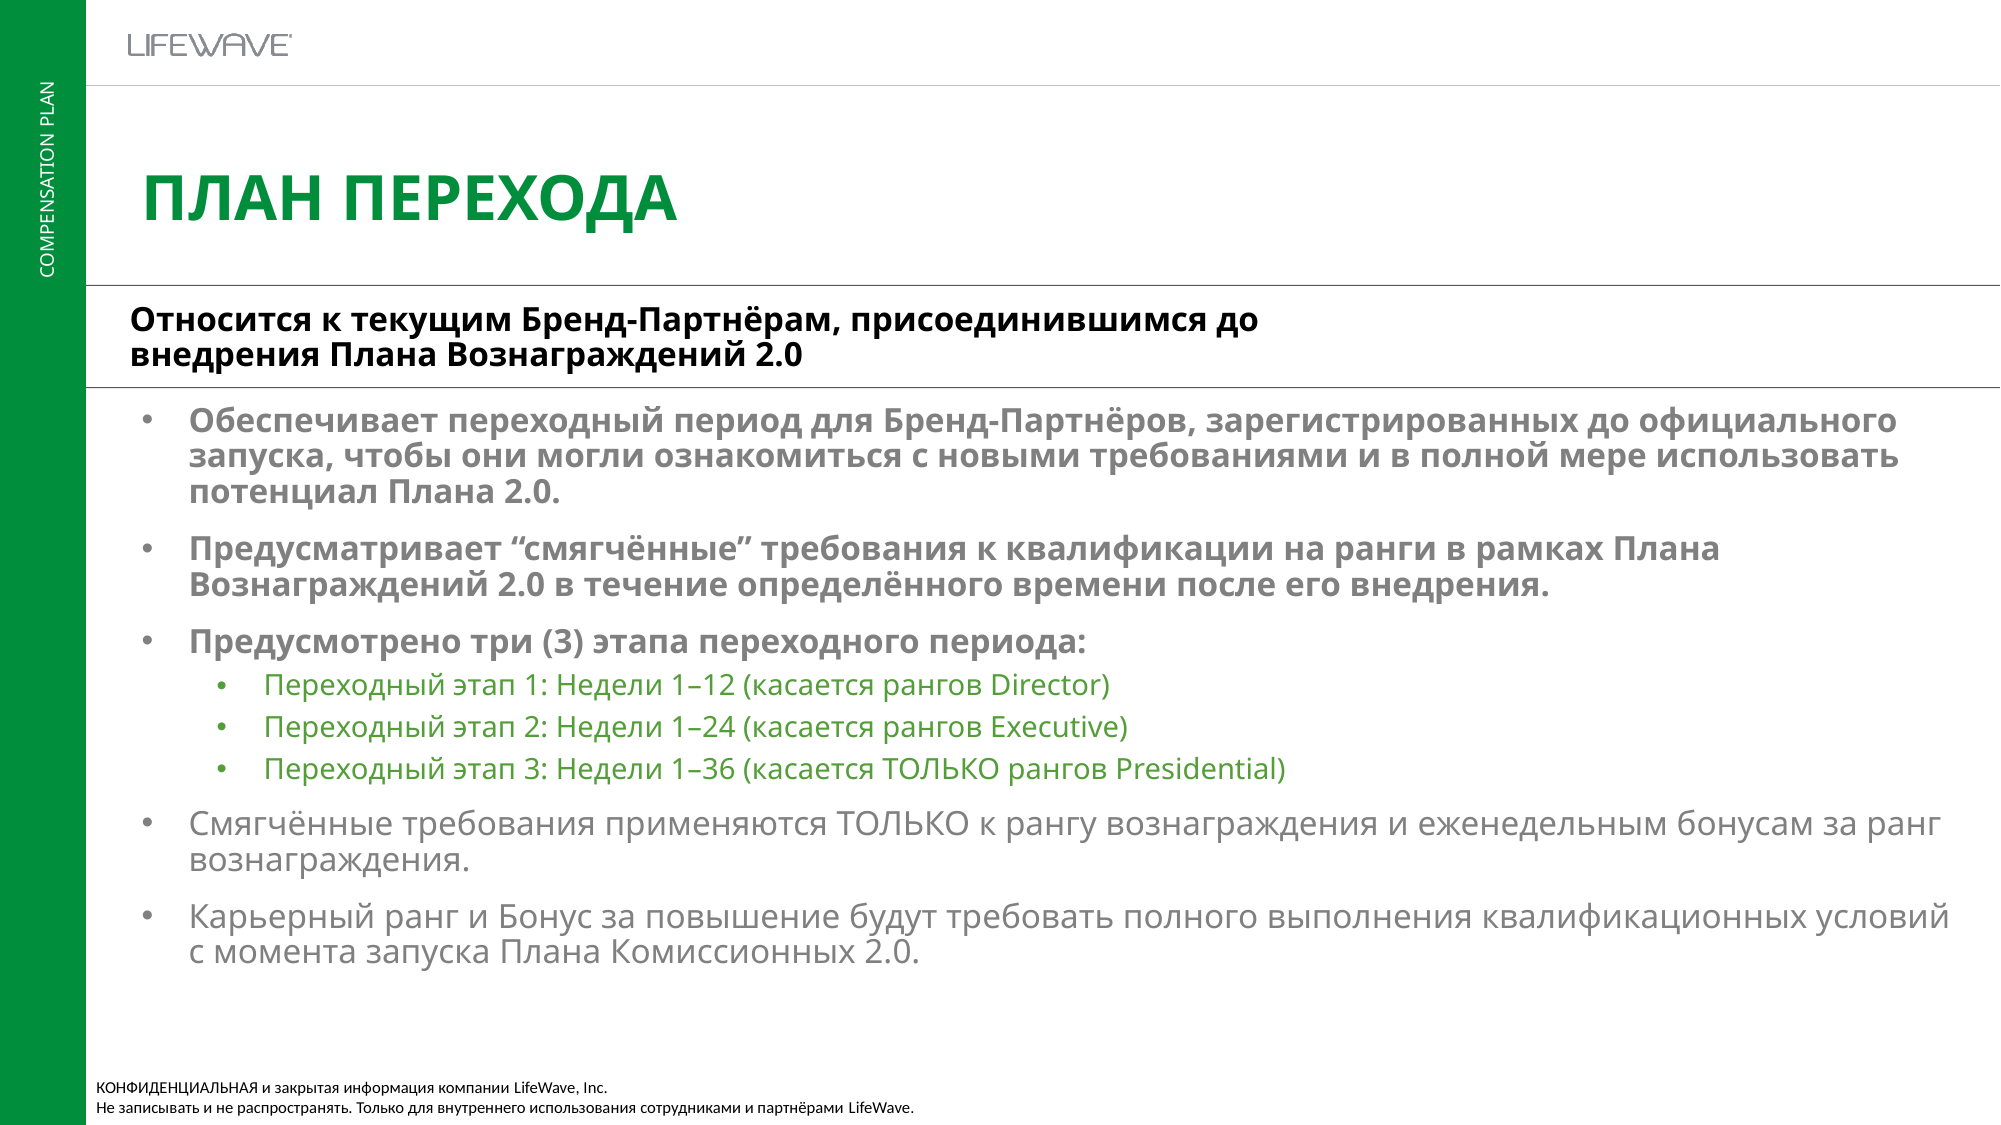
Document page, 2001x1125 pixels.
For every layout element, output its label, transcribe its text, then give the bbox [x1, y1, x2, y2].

text_box КОНФИДЕНЦИАЛЬНАЯ и закрытая информация компании LifeWave, Inc. Не записывать и не распространять. Только для внутреннего использования сотрудниками и партнёрами LifeWave. [81, 1069, 1137, 1125]
picture [126, 33, 292, 57]
list Обеспечивает переходный период для Бренд-Партнёров, зарегистрированных до официального запуска, чтобы они могли ознакомиться с новыми требованиями и в полной мере использовать потенциал Плана 2.0. Предусматривает “смягчённые” требования к квалификации на ранги в рамках Плана Вознаграждений 2.0 в течение определённого времени после его внедрения. Предусмотрено три (3) этапа переходного периода: Переходный этап 1: Недели 1–12 (касается рангов Director) Переходный этап 2: Недели 1–24 (касается рангов Executive) Переходный этап 3: Недели 1–36 (касается ТОЛЬКО рангов Presidential) Смягчённые требования применяются ТОЛЬКО к рангу вознаграждения и еженедельным бонусам за ранг вознаграждения. Карьерный ранг и Бонус за повышение будут требовать полного выполнения квалификационных условий с момента запуска Плана Комиссионных 2.0. [126, 395, 1989, 985]
list ПЛАН ПЕРЕХОДА [126, 159, 1073, 233]
list Относится к текущим Бренд-Партнёрам, присоединившимся до внедрения Плана Вознаграждений 2.0 [114, 294, 1459, 334]
